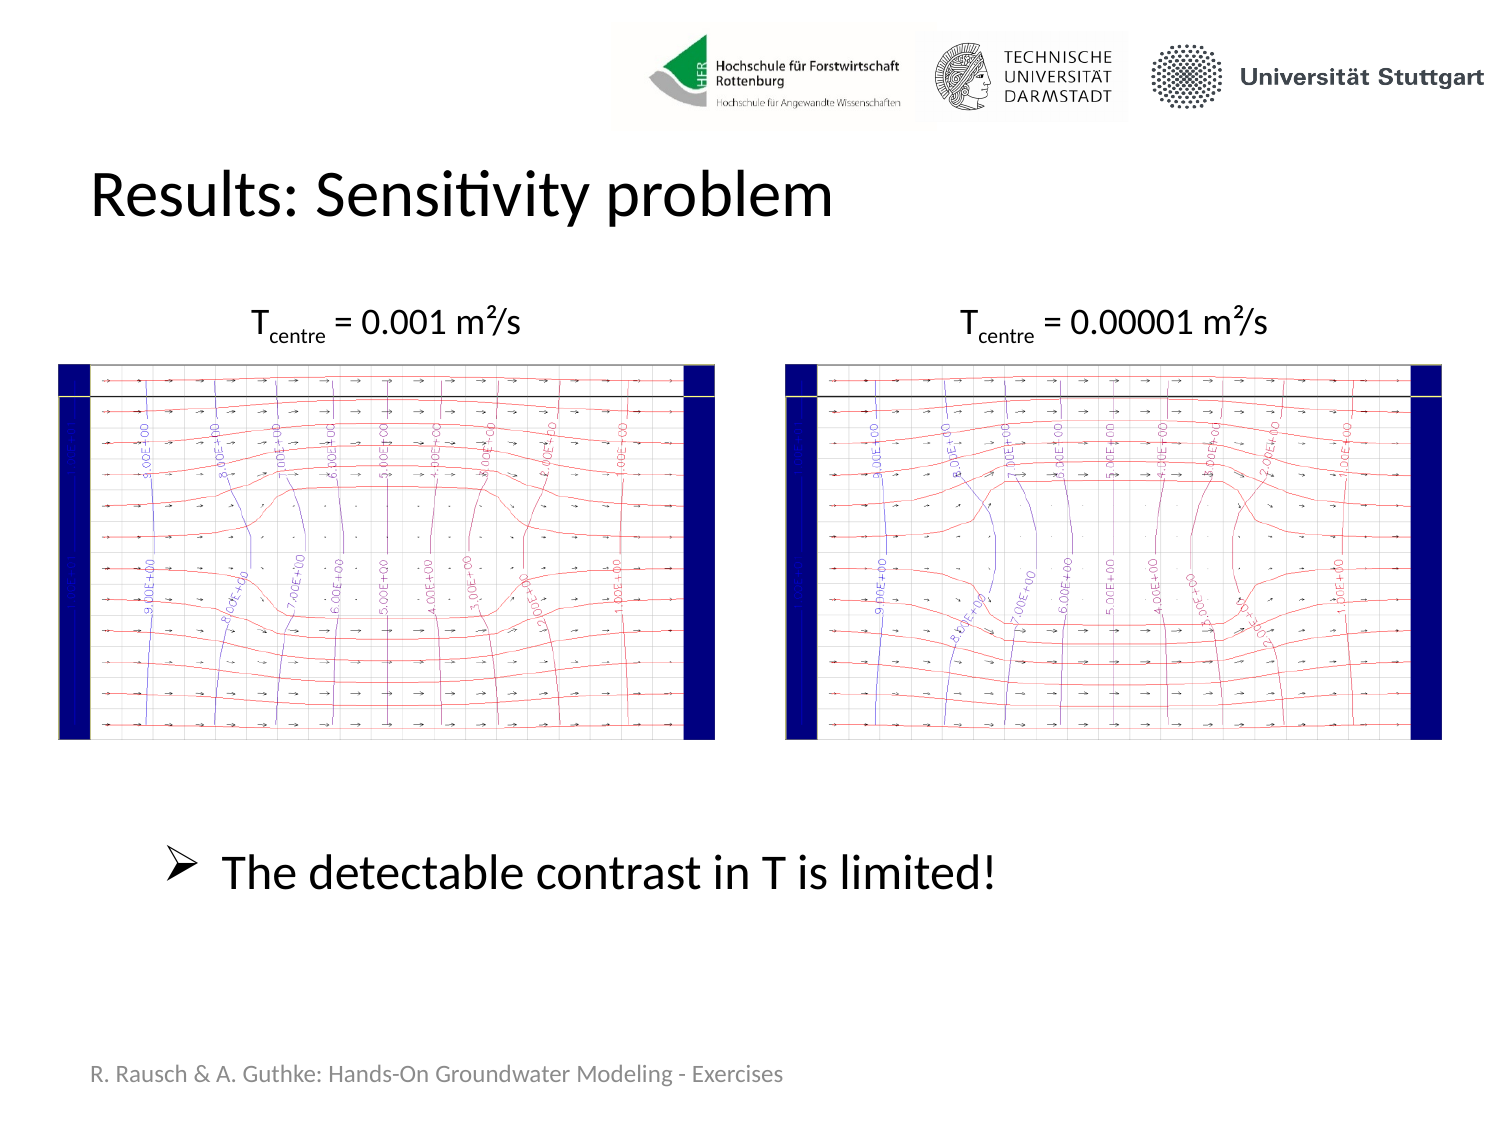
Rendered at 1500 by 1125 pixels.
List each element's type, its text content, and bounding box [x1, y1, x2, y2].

picture [57, 364, 715, 740]
list The detectable contrast in T is limited! [75, 262, 1425, 1047]
title Results: Sensitivity problem [75, 136, 1425, 244]
picture [611, 22, 1129, 131]
text_box Tcentre = 0.001 m²/s [141, 289, 631, 356]
text_box Tcentre = 0.00001 m²/s [869, 289, 1360, 356]
slide_number R. Rausch & A. Guthke: Hands-On Groundwater Modeling - Exercises [75, 1042, 916, 1103]
picture [785, 364, 1442, 740]
picture [1151, 44, 1491, 109]
